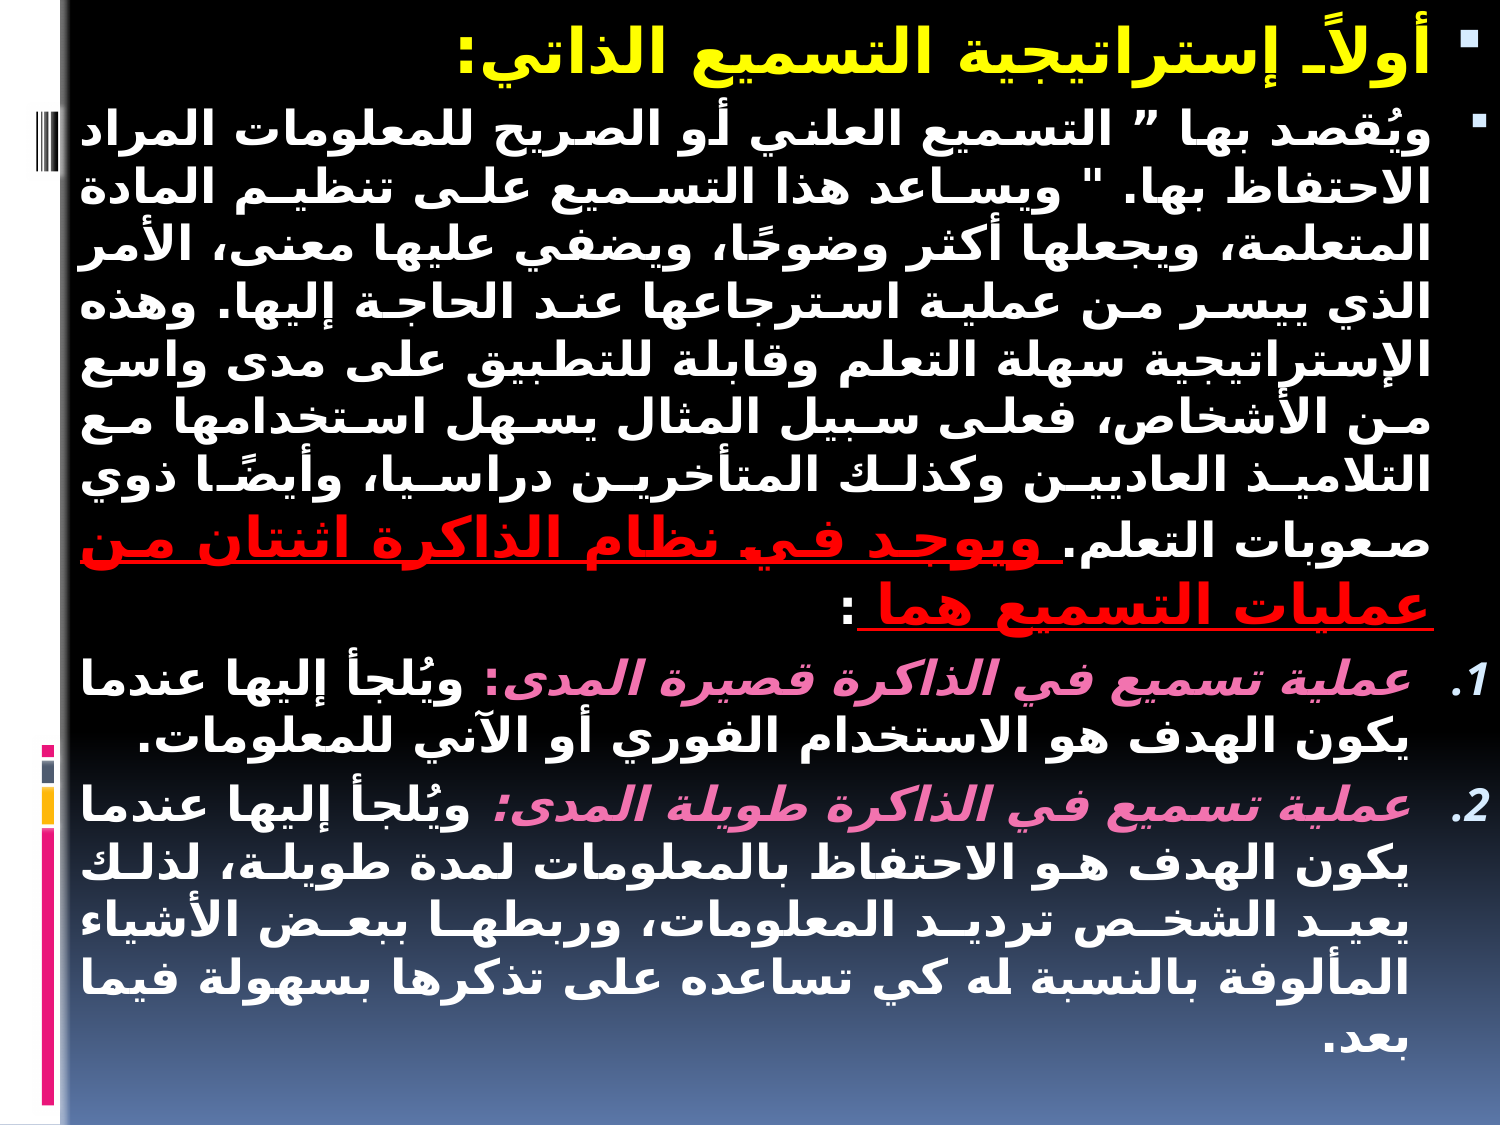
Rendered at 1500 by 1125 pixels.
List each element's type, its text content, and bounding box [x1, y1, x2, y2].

list أولاًـ إستراتيجية التسميع الذاتي: ويُقصد بها ” التسميع العلني أو الصريح للمعلومات المراد الاحتفاظ بها. " ويساعد هذا التسميع على تنظيم المادة المتعلمة، ويجعلها أكثر وضوحًا، ويضفي عليها معنى، الأمر الذي ييسر من عملية استرجاعها عند الحاجة إليها. وهذه الإستراتيجية سهلة التعلم وقابلة للتطبيق على مدى واسع من الأشخاص، فعلى سبيل المثال يسهل استخدامها مع التلاميذ العاديين وكذلك المتأخرين دراسيا، وأيضًا ذوي صعوبات التعلم. ويوجد في نظام الذاكرة اثنتان من عمليات التسميع هما : عملية تسميع في الذاكرة قصيرة المدى: ويُلجأ إليها عندما يكون الهدف هو الاستخدام الفوري أو الآني للمعلومات. عملية تسميع في الذاكرة طويلة المدى: ويُلجأ إليها عندما يكون الهدف هو الاحتفاظ بالمعلومات لمدة طويلة، لذلك يعيد الشخص ترديد المعلومات، وربطها ببعض الأشياء المألوفة بالنسبة له كي تساعده على تذكرها بسهولة فيما بعد. [64, 0, 1500, 1125]
